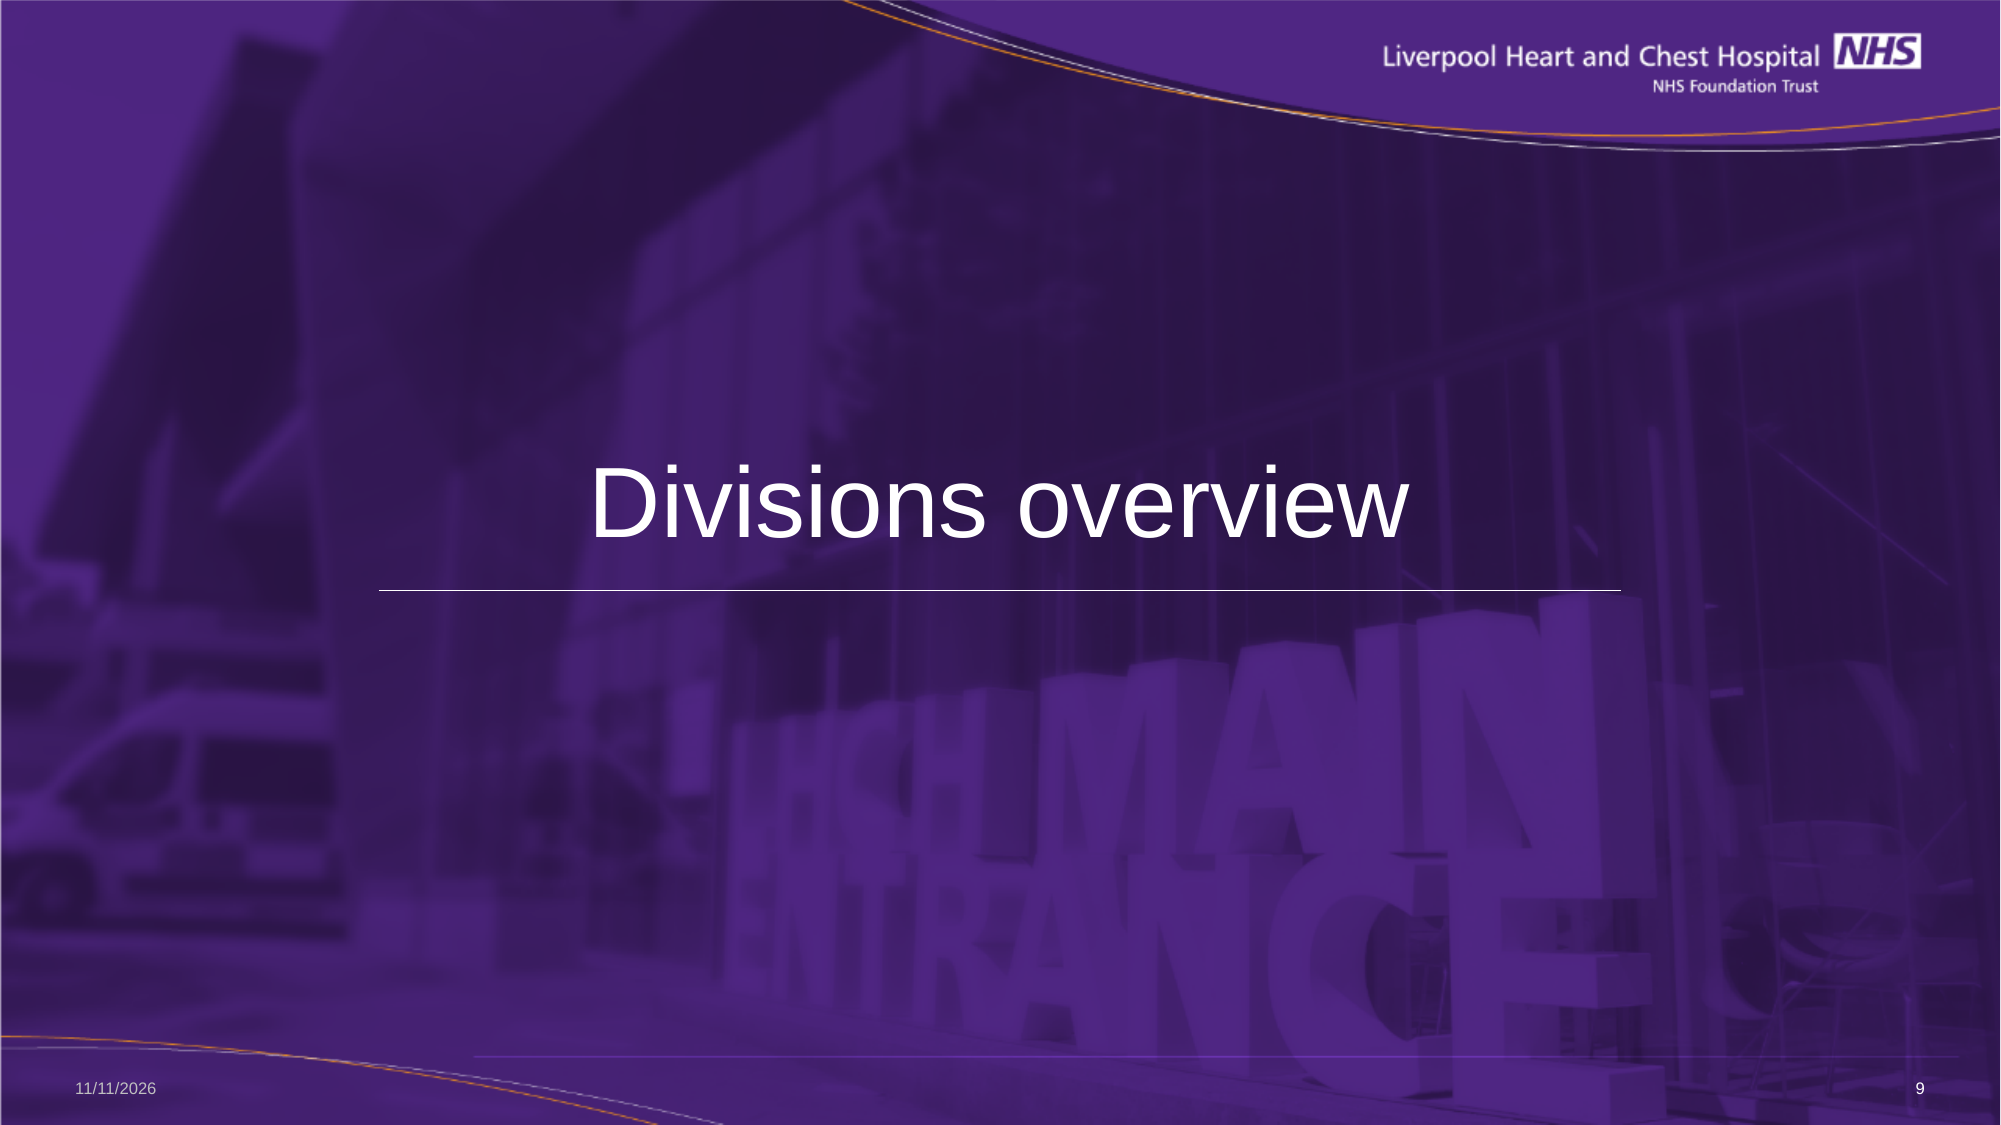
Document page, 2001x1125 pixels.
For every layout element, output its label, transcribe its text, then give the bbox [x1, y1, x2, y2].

picture [0, 0, 2001, 1125]
title Divisions overview [139, 518, 1861, 657]
slide_number 9 [1489, 1058, 1940, 1118]
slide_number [60, 1058, 511, 1118]
